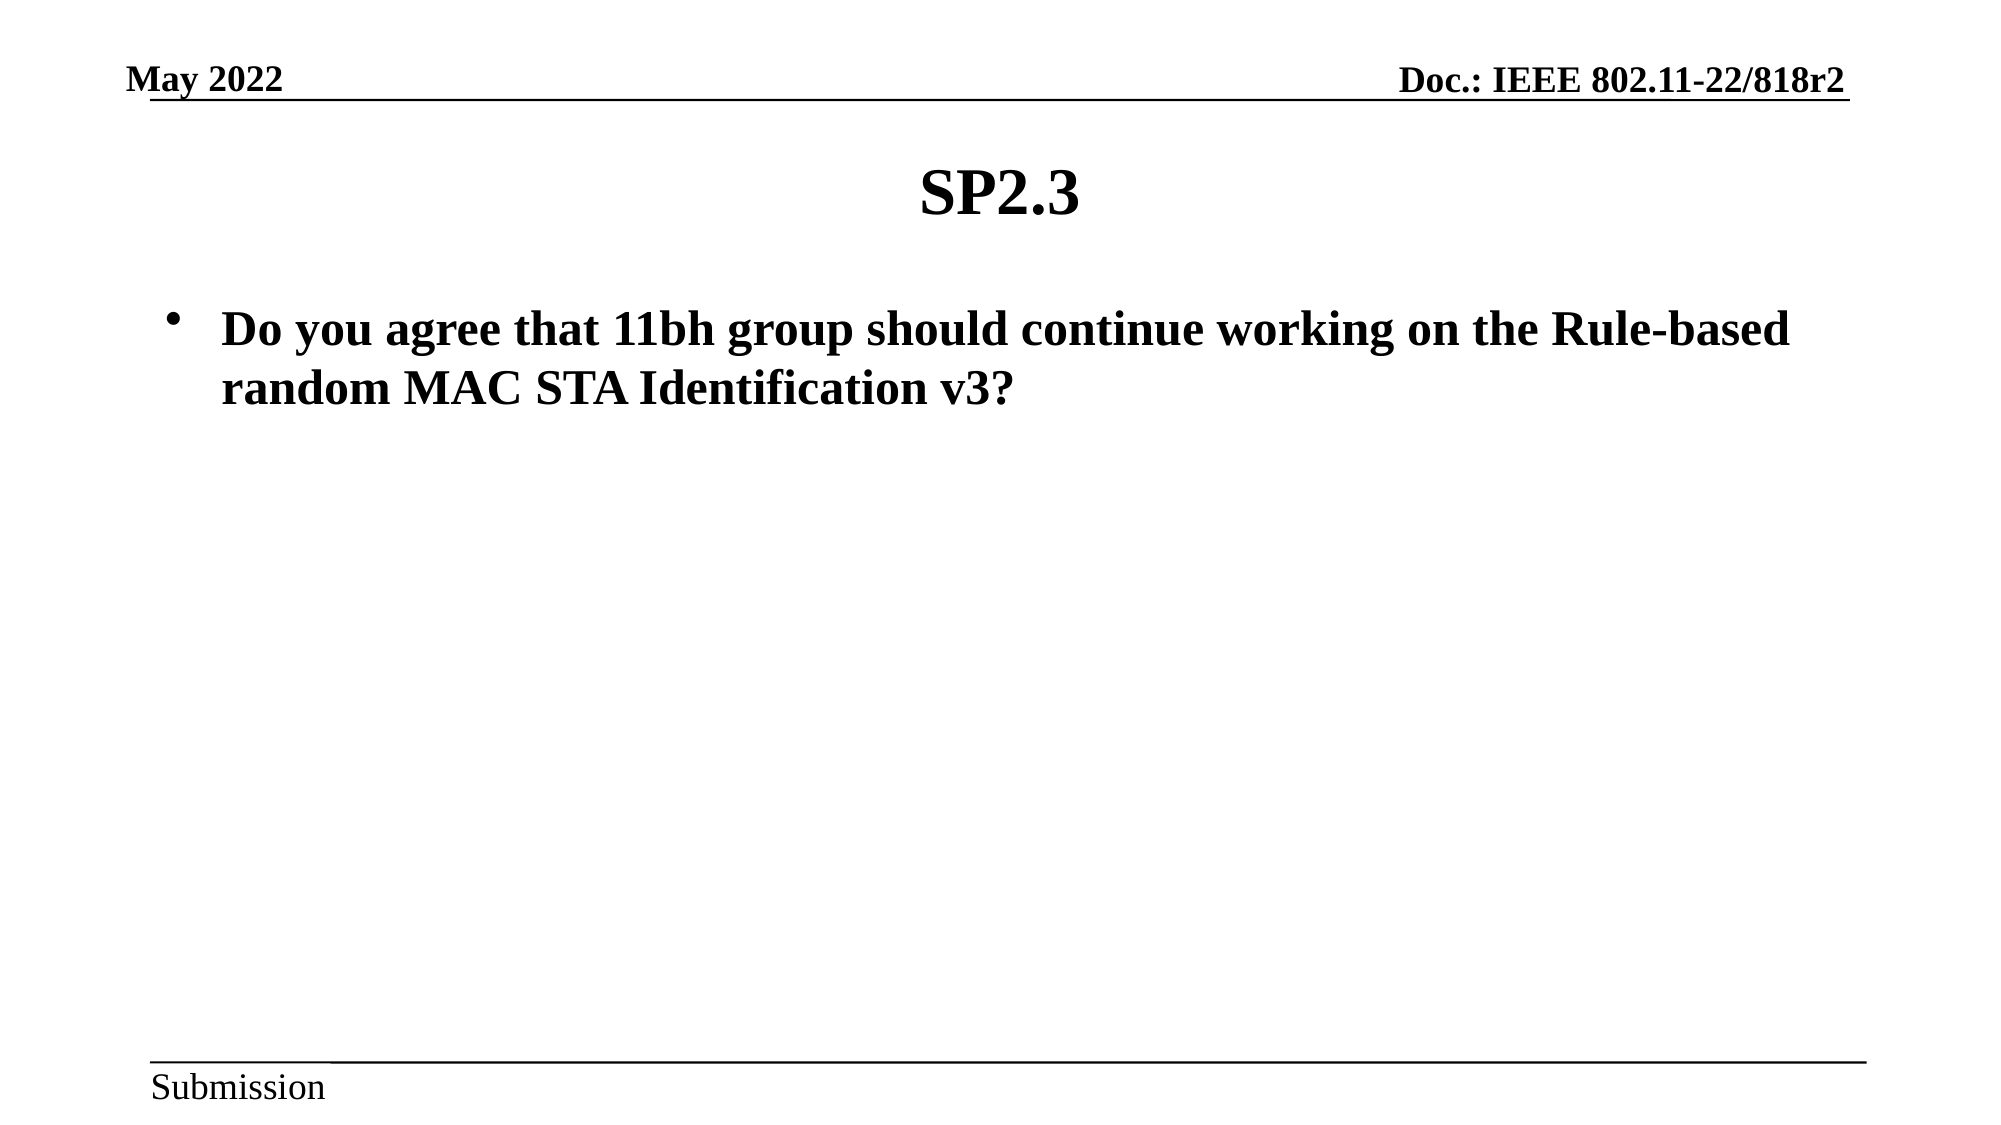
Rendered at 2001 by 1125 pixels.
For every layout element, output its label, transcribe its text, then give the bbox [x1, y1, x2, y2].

list Do you agree that 11bh group should continue working on the Rule-based random MAC STA Identification v3? [149, 287, 1851, 1038]
title SP2.3 [149, 112, 1851, 263]
